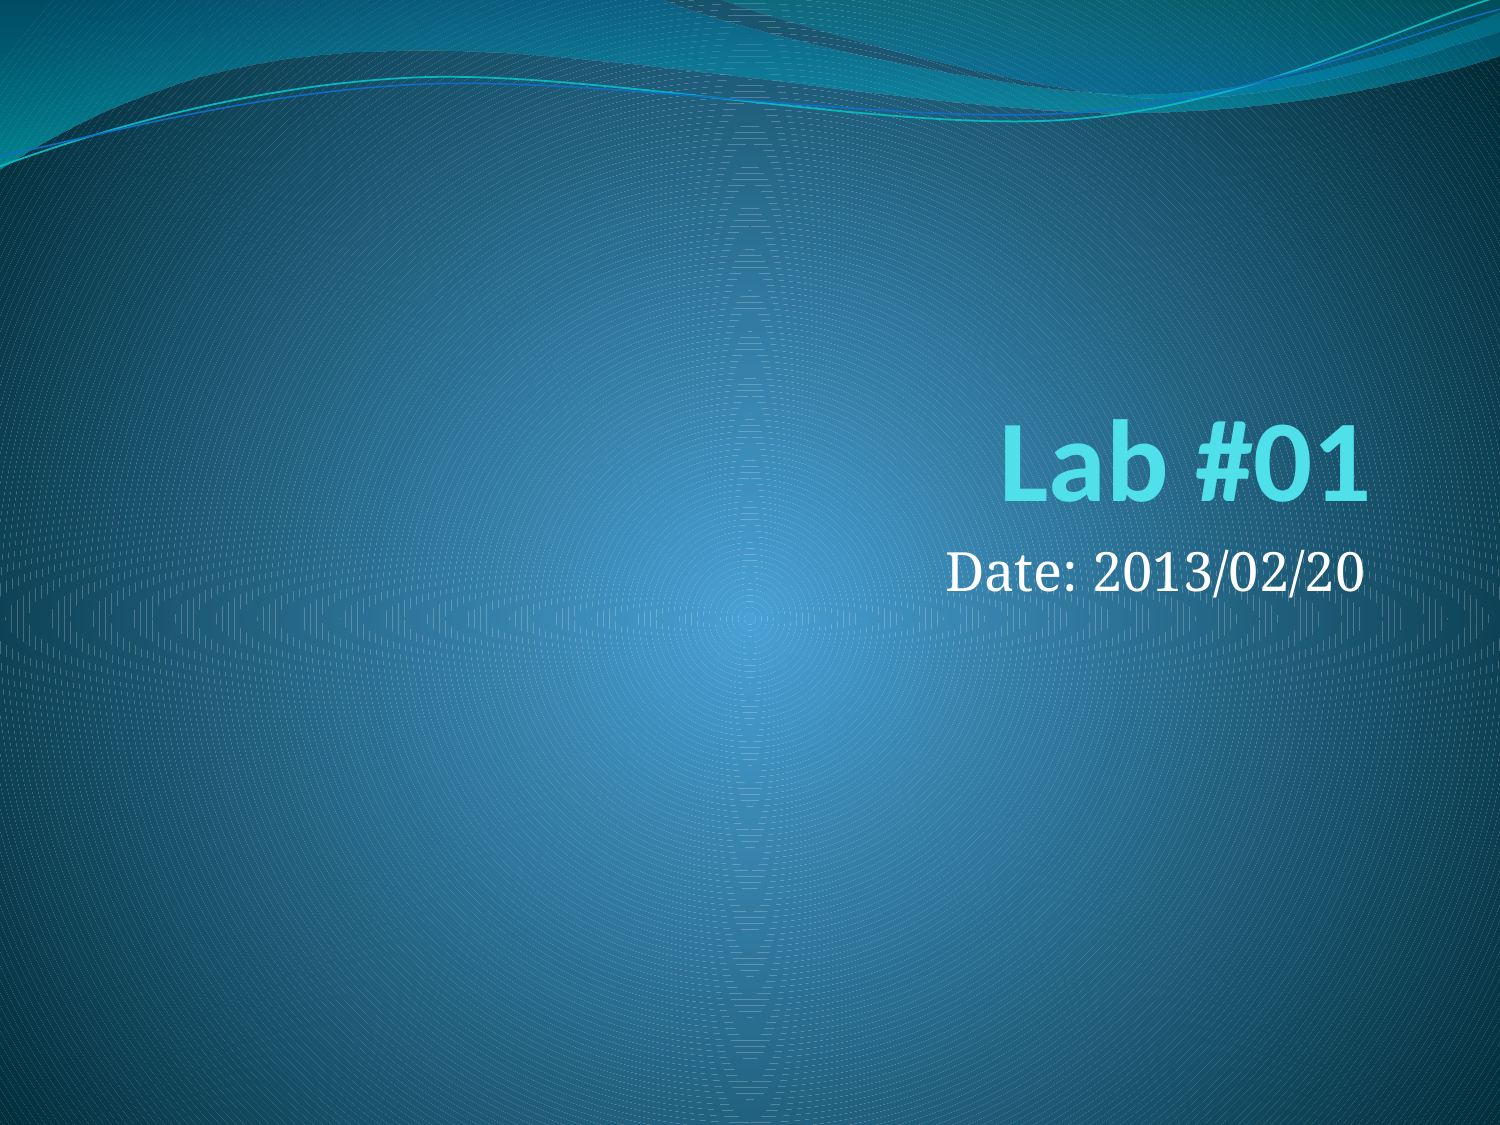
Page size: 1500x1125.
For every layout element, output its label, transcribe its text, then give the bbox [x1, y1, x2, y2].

subtitle Date: 2013/02/20 [87, 529, 1376, 818]
title Lab #01 [87, 224, 1376, 525]
